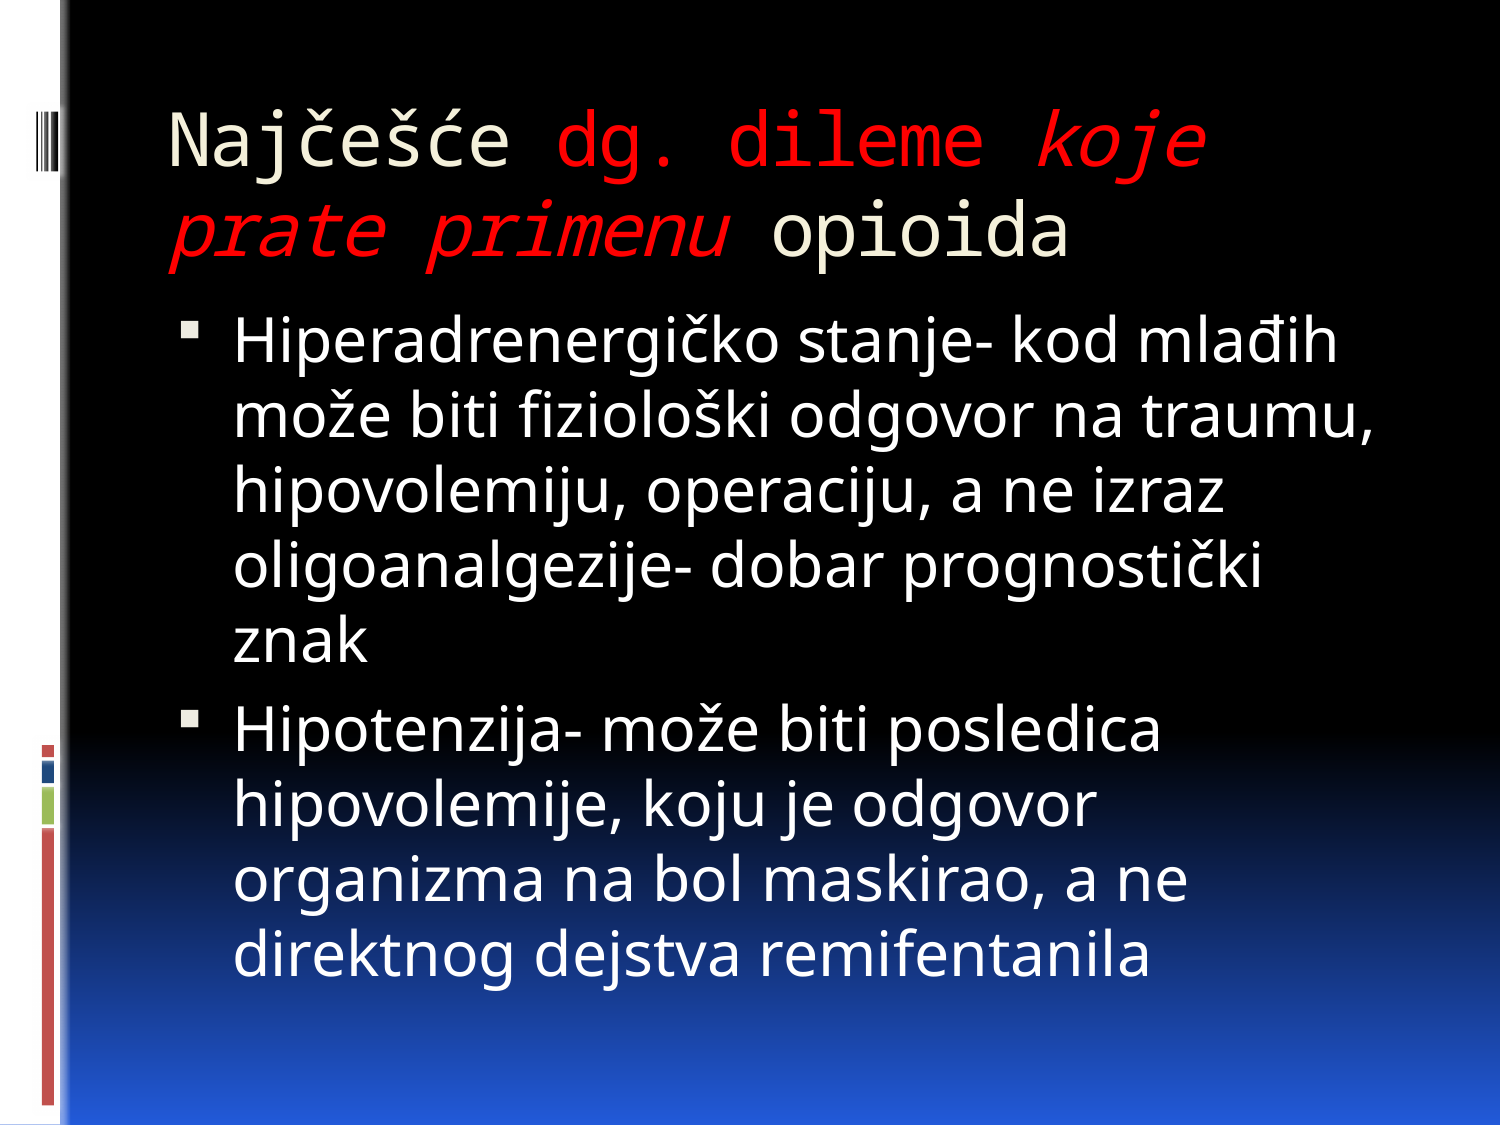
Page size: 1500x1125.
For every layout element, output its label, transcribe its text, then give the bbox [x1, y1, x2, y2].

list Hiperadrenergičko stanje- kod mlađih može biti fiziološki odgovor na traumu, hipovolemiju, operaciju, a ne izraz oligoanalgezije- dobar prognostički znak Hipotenzija- može biti posledica hipovolemije, koju je odgovor organizma na bol maskirao, a ne direktnog dejstva remifentanila [150, 292, 1425, 1043]
title Najčešće dg. dileme koje prate primenu opioida [152, 83, 1425, 270]
